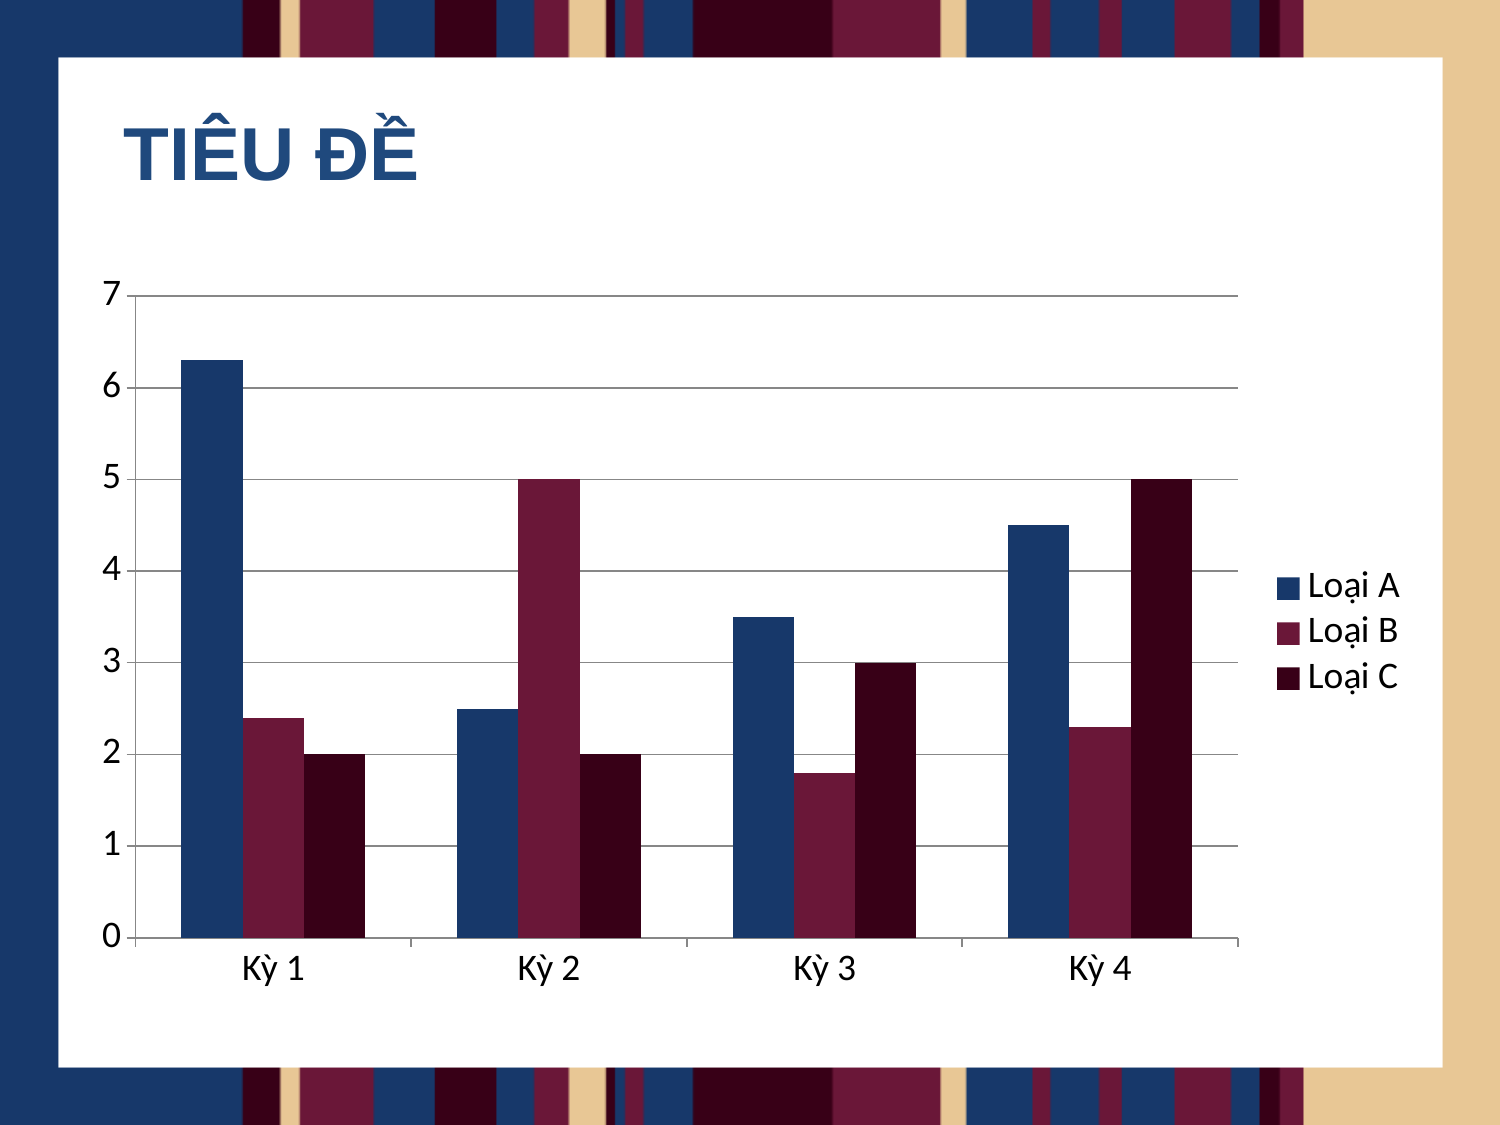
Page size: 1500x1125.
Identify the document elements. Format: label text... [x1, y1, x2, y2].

picture [0, 0, 1500, 1125]
text_box tiêu đề [108, 86, 973, 215]
chart [74, 262, 1426, 1006]
